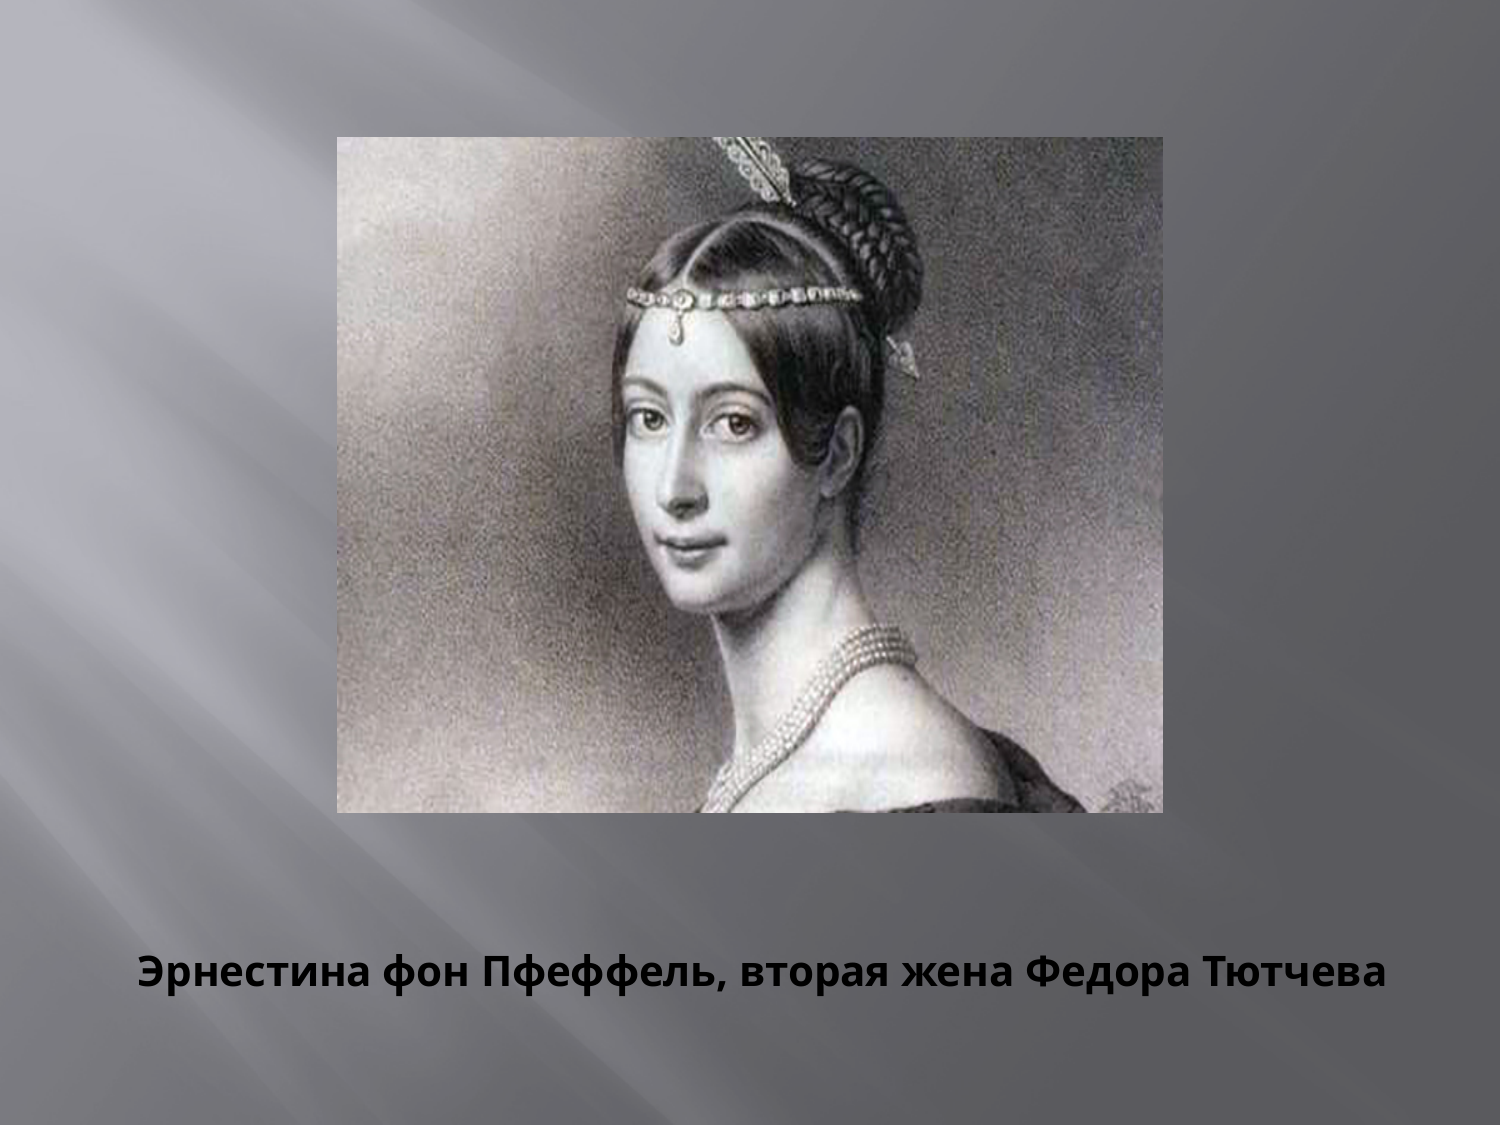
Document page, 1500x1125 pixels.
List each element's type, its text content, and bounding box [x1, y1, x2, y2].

picture [337, 137, 1163, 813]
subtitle Эрнестина фон Пфеффель, вторая жена Федора Тютчева [99, 937, 1425, 1050]
